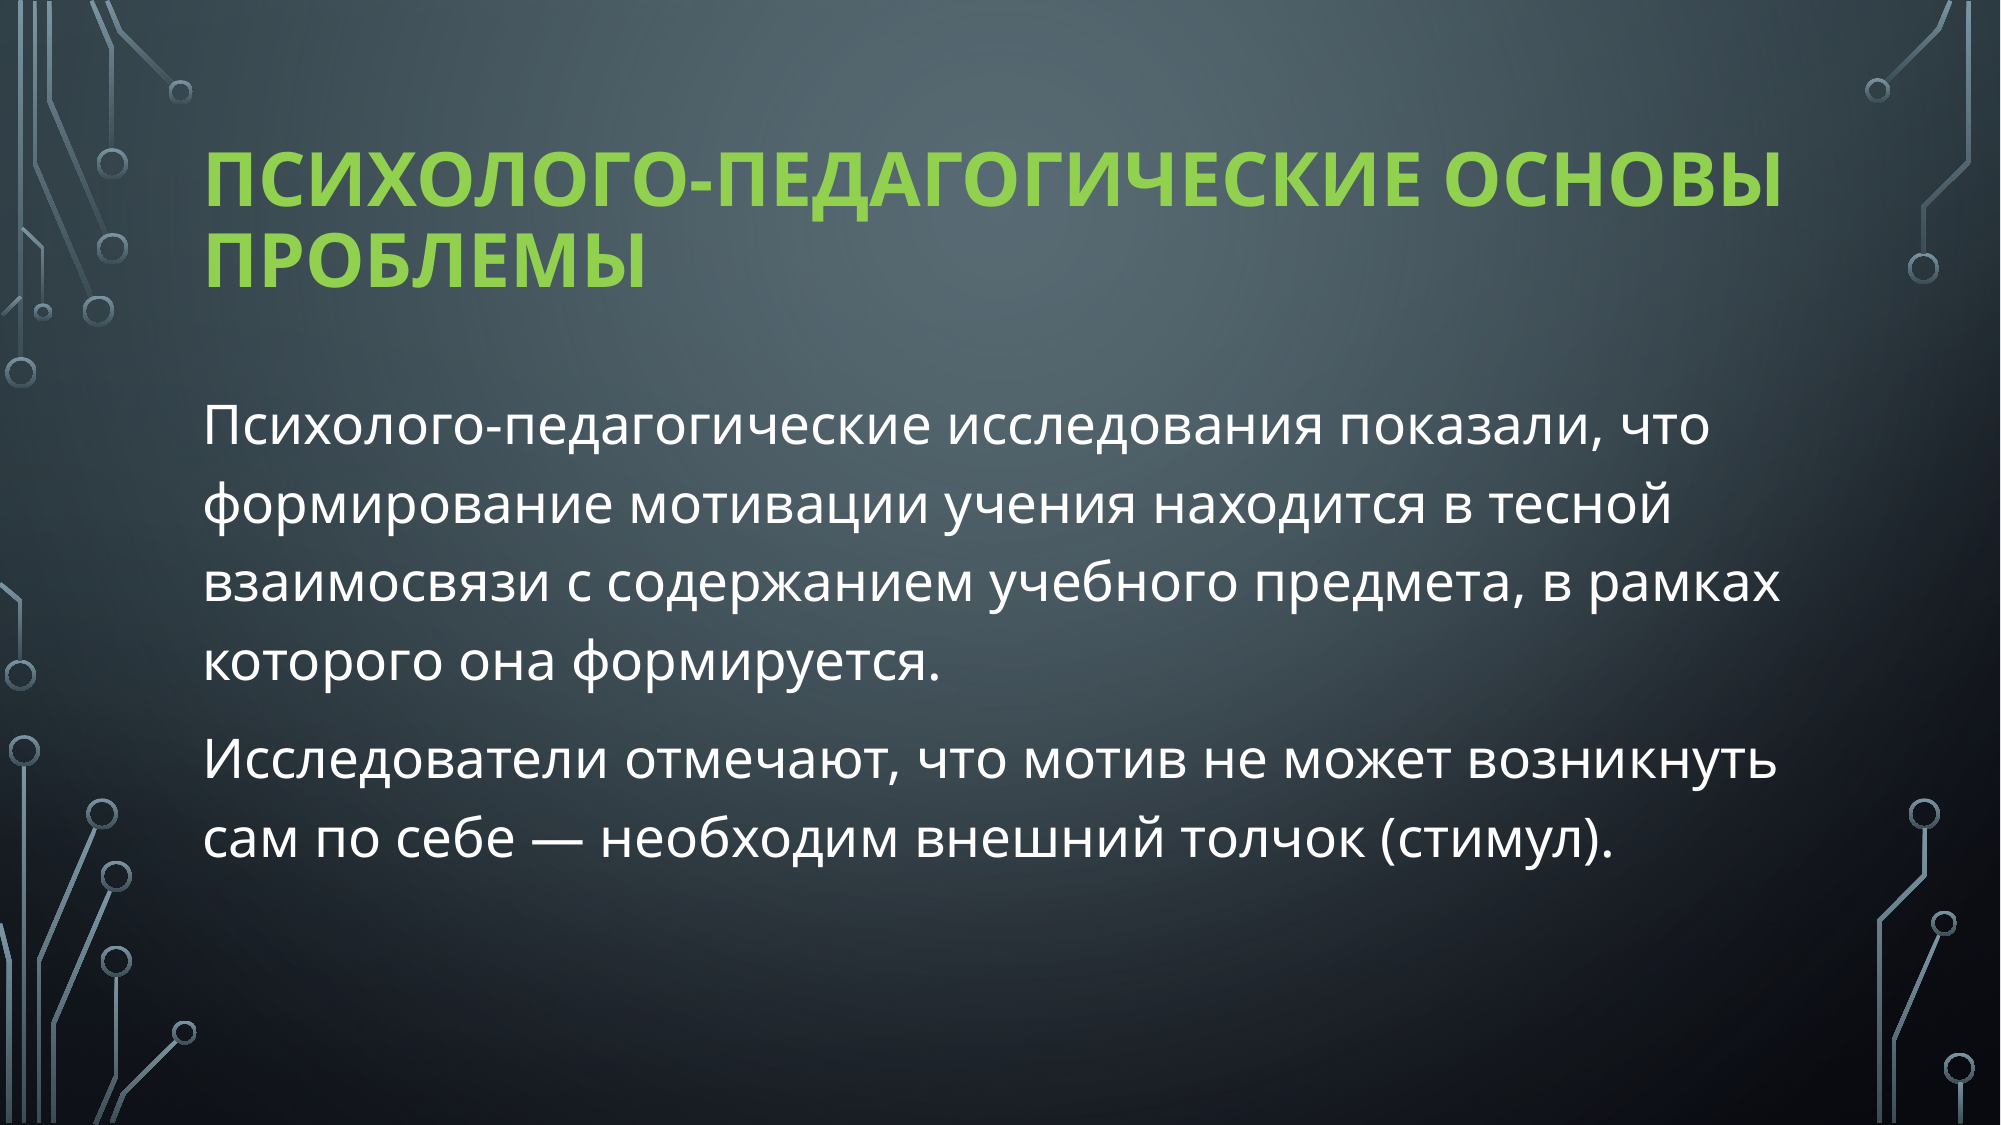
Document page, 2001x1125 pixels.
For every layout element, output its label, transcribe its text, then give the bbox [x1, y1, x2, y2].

list Психолого-педагогические исследования показали, что формирование мотивации учения находится в тесной взаимосвязи с содержанием учебного предмета, в рамках которого она формируется. Исследователи отмечают, что мотив не может возникнуть сам по себе — необходим внешний толчок (стимул). [187, 369, 1813, 950]
title ПСИХОЛОГО-ПЕДАГОГИЧЕСКИЕ ОСНОВЫ ПРОБЛЕМЫ [187, 101, 1813, 344]
